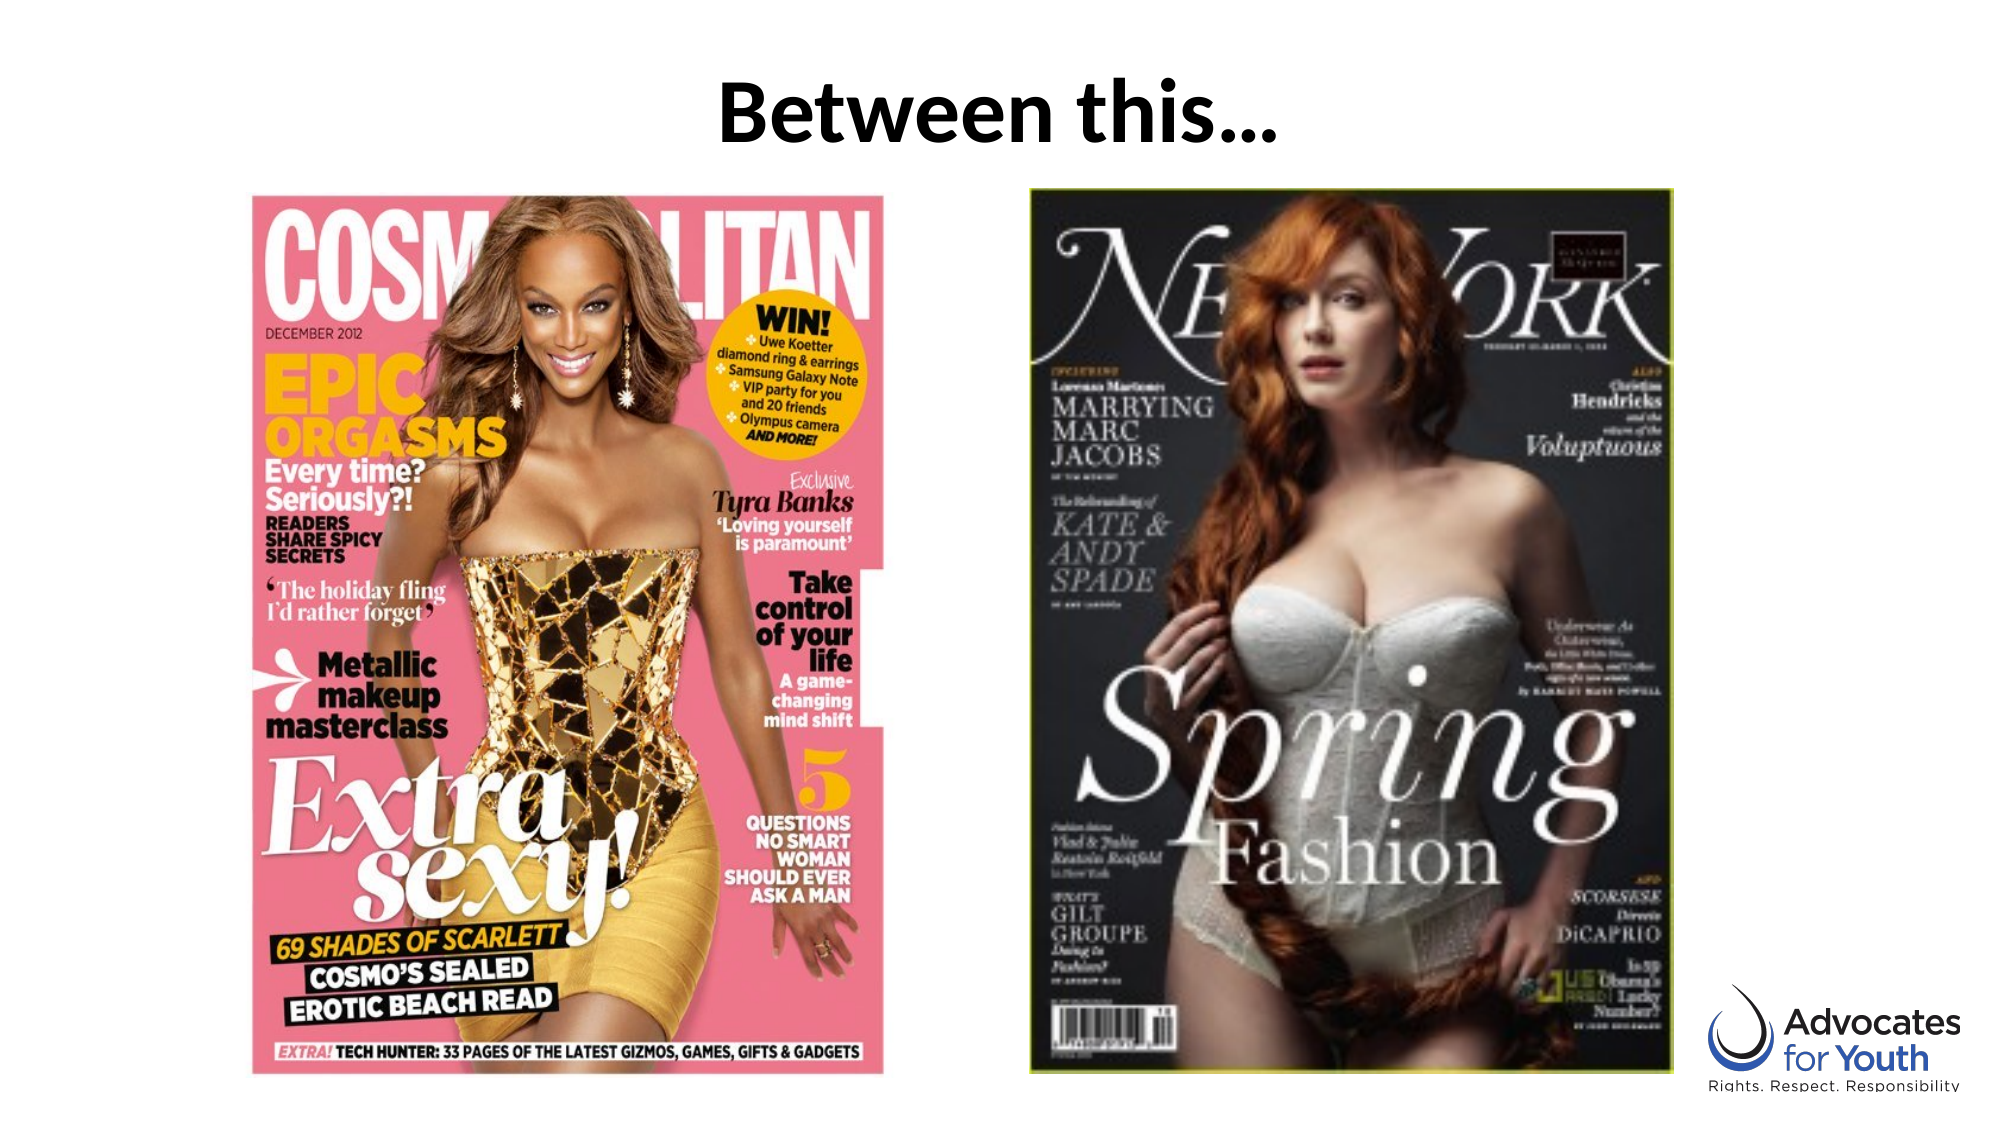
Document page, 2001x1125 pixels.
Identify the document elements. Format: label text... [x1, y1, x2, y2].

picture [151, 192, 986, 1079]
picture [1707, 984, 1960, 1093]
title Between this… [137, 4, 1863, 222]
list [1029, 188, 1675, 1074]
